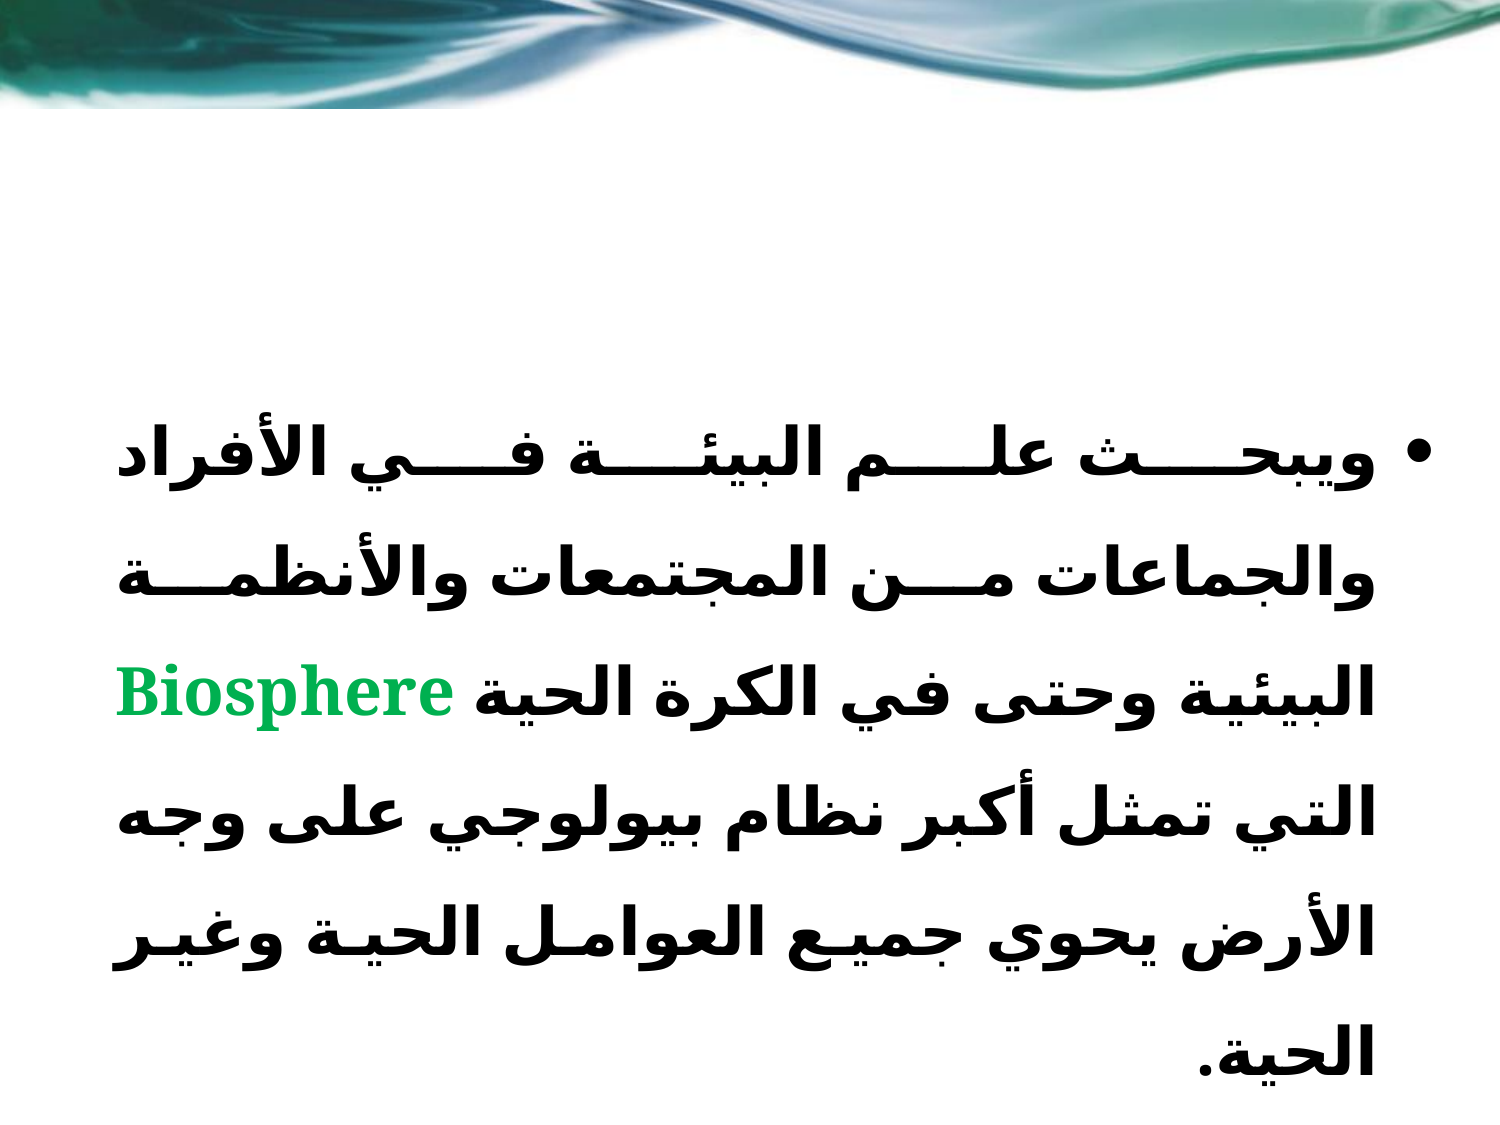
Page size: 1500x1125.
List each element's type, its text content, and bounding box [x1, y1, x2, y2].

picture [0, 0, 1500, 109]
list ويبحث علم البيئة في الأفراد والجماعات من المجتمعات والأنظمة البيئية وحتى في الكرة الحية Biosphere التي تمثل أكبر نظام بيولوجي على وجه الأرض يحوي جميع العوامل الحية وغير الحية. [100, 361, 1451, 752]
